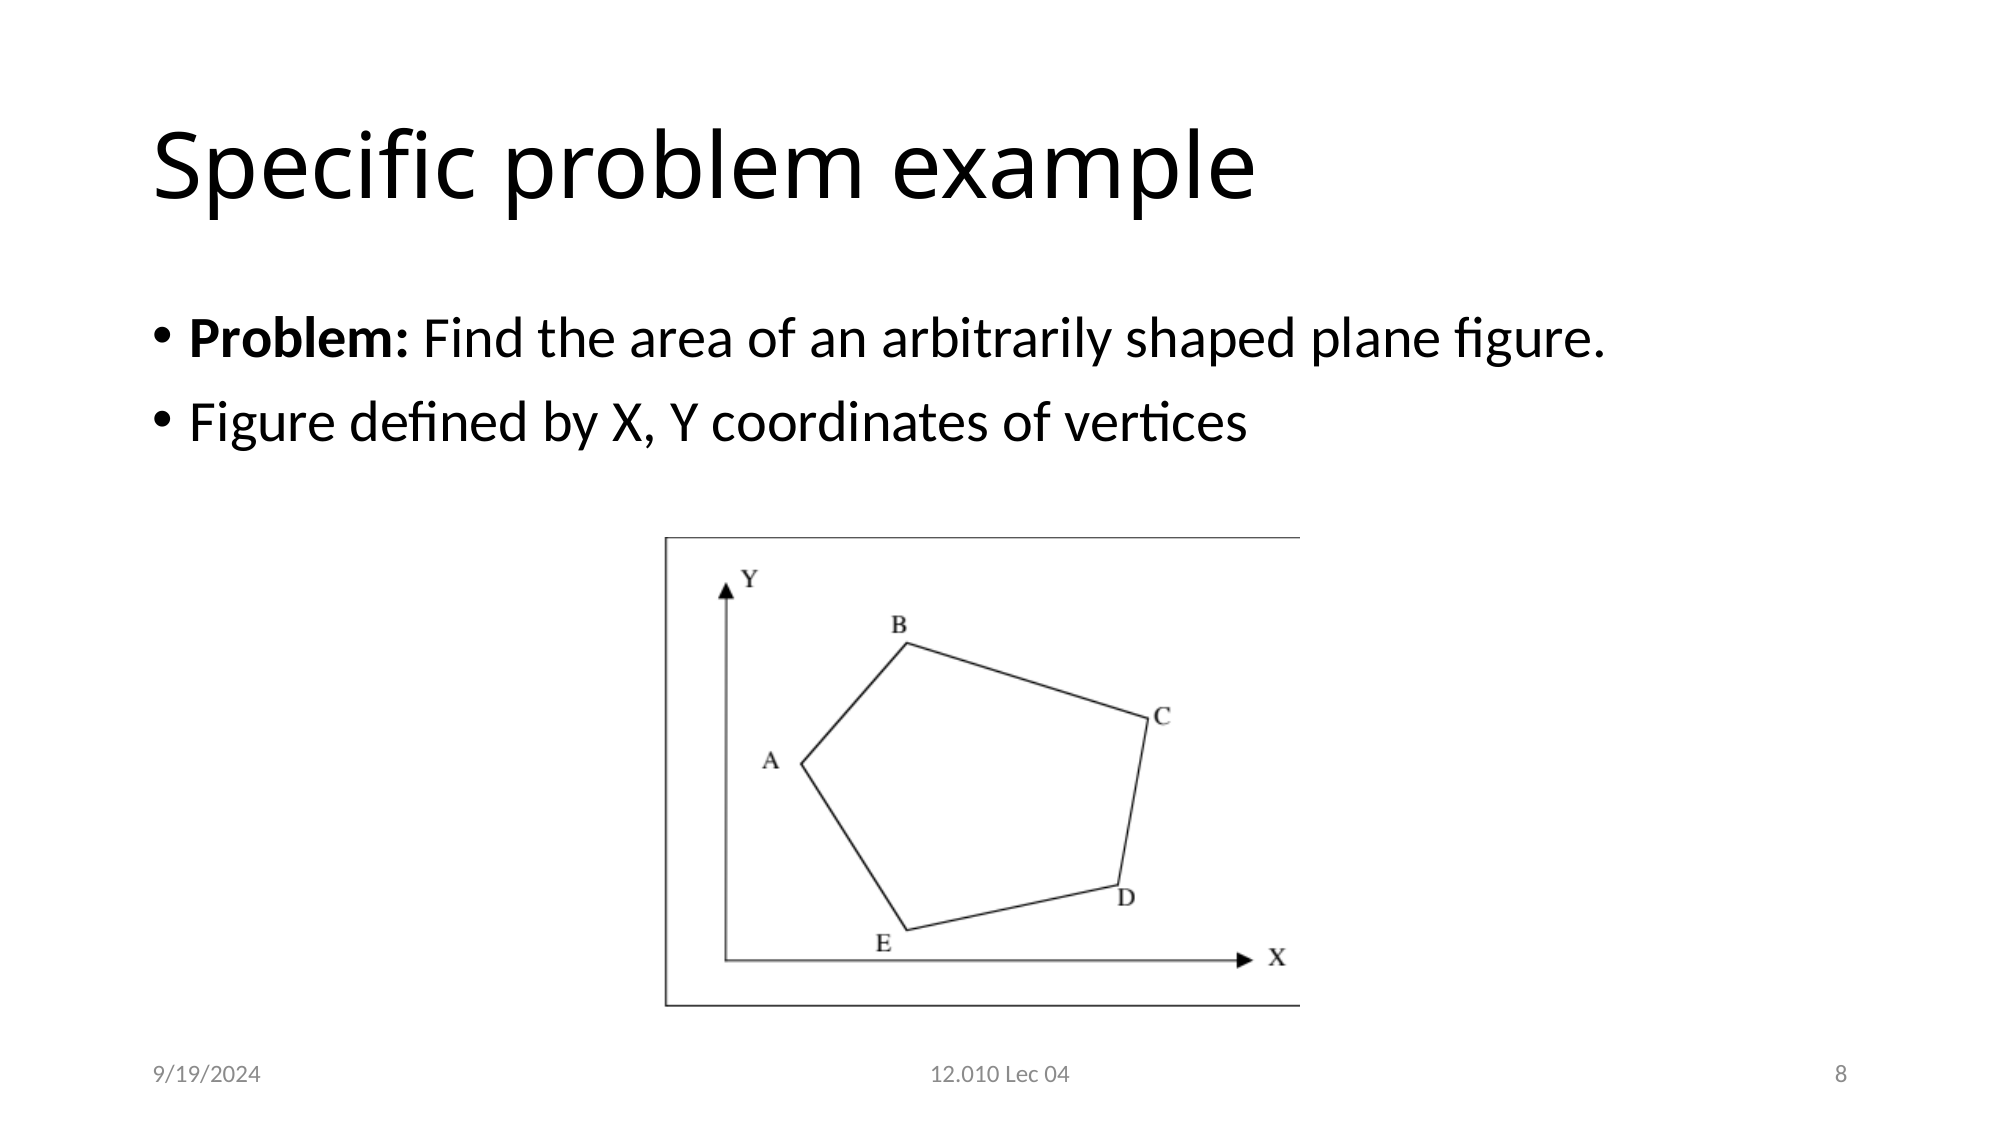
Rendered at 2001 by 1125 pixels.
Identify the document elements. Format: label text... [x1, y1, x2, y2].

slide_number 8 [1412, 1042, 1863, 1103]
list Problem: Find the area of an arbitrarily shaped plane figure. Figure defined by X, Y coordinates of vertices [137, 299, 1863, 1014]
title Specific problem example [137, 59, 1863, 278]
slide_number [137, 1042, 588, 1103]
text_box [662, 537, 1300, 1007]
footer 12.010 Lec 04 [662, 1042, 1338, 1103]
